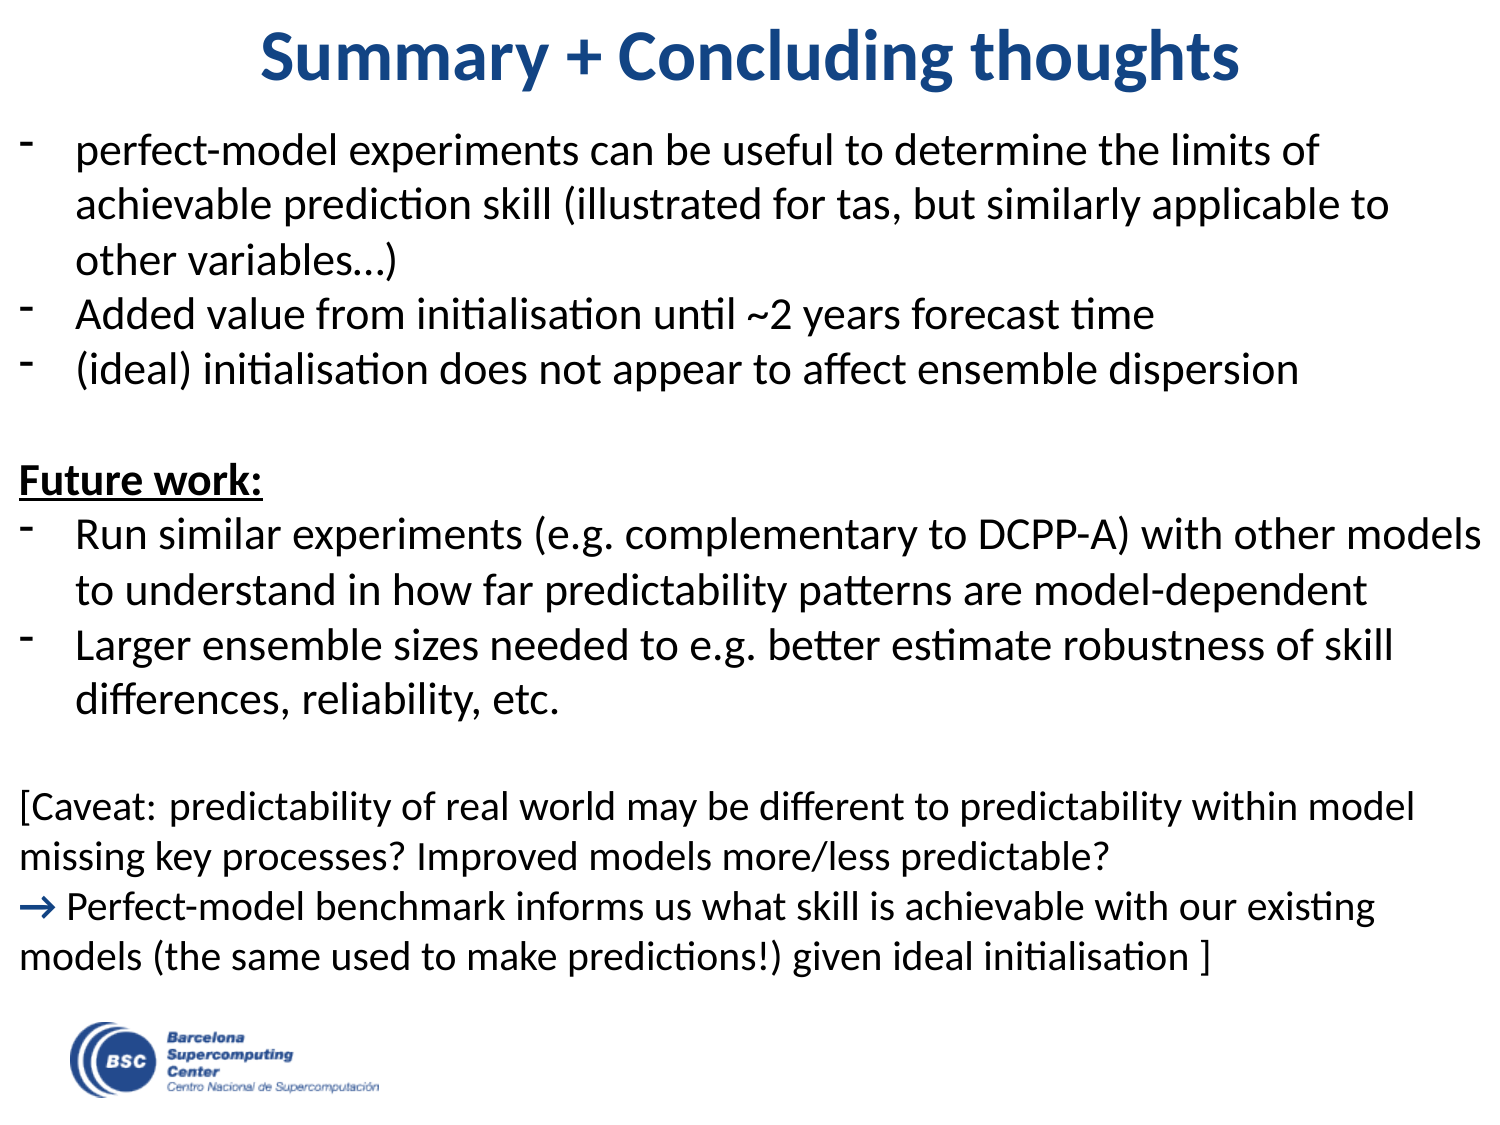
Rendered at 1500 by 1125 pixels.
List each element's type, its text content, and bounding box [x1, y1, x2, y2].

title Summary + Concluding thoughts [76, 26, 1427, 88]
text_box perfect-model experiments can be useful to determine the limits of achievable prediction skill (illustrated for tas, but similarly applicable to other variables…) Added value from initialisation until ~2 years forecast time (ideal) initialisation does not appear to affect ensemble dispersion Future work: Run similar experiments (e.g. complementary to DCPP-A) with other models to understand in how far predictability patterns are model-dependent Larger ensemble sizes needed to e.g. better estimate robustness of skill differences, reliability, etc. [Caveat: predictability of real world may be different to predictability within model missing key processes? Improved models more/less predictable? → Perfect-model benchmark informs us what skill is achievable with our existing models (the same used to make predictions!) given ideal initialisation ] [4, 111, 1500, 987]
picture [70, 1022, 379, 1098]
